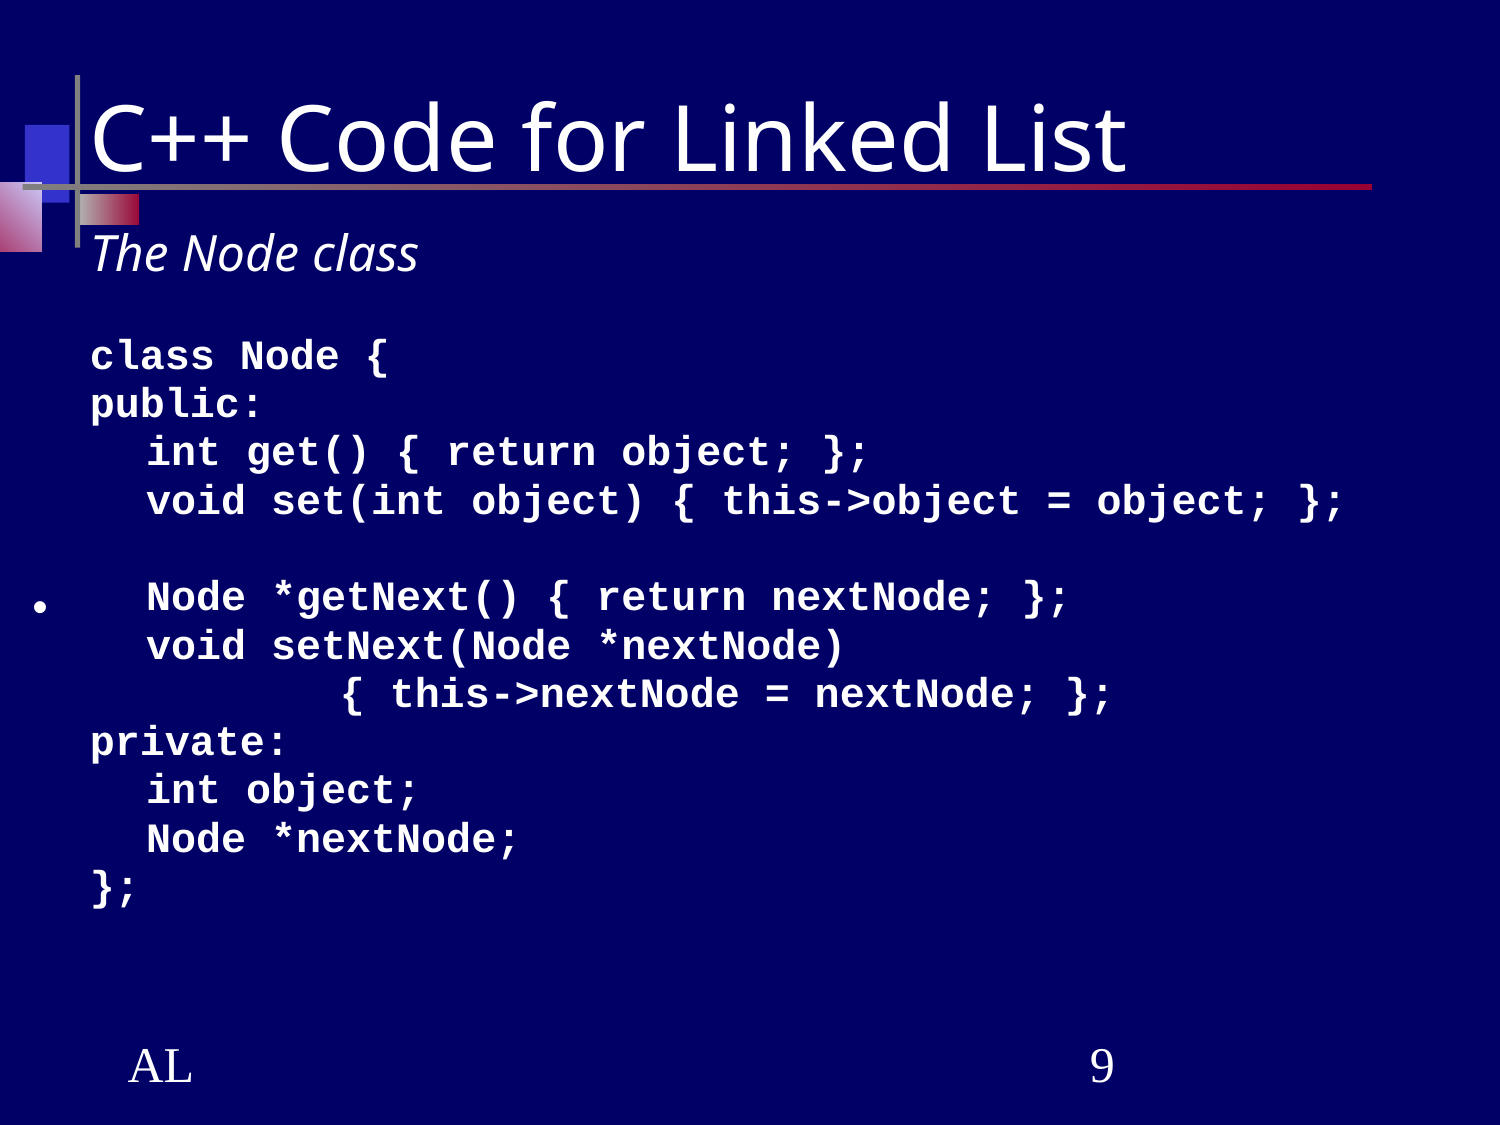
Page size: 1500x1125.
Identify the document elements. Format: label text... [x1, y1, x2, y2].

slide_number ‹#› [1074, 1025, 1388, 1100]
title C++ Code for Linked List [74, 59, 1425, 210]
slide_number AL [112, 1025, 425, 1100]
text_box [12, 574, 1388, 638]
list The Node class class Node { public: int get() { return object; }; void set(int object) { this->object = object; }; Node *getNext() { return nextNode; }; void setNext(Node *nextNode) { this->nextNode = nextNode; }; private: int object; Node *nextNode; }; [74, 225, 1425, 975]
